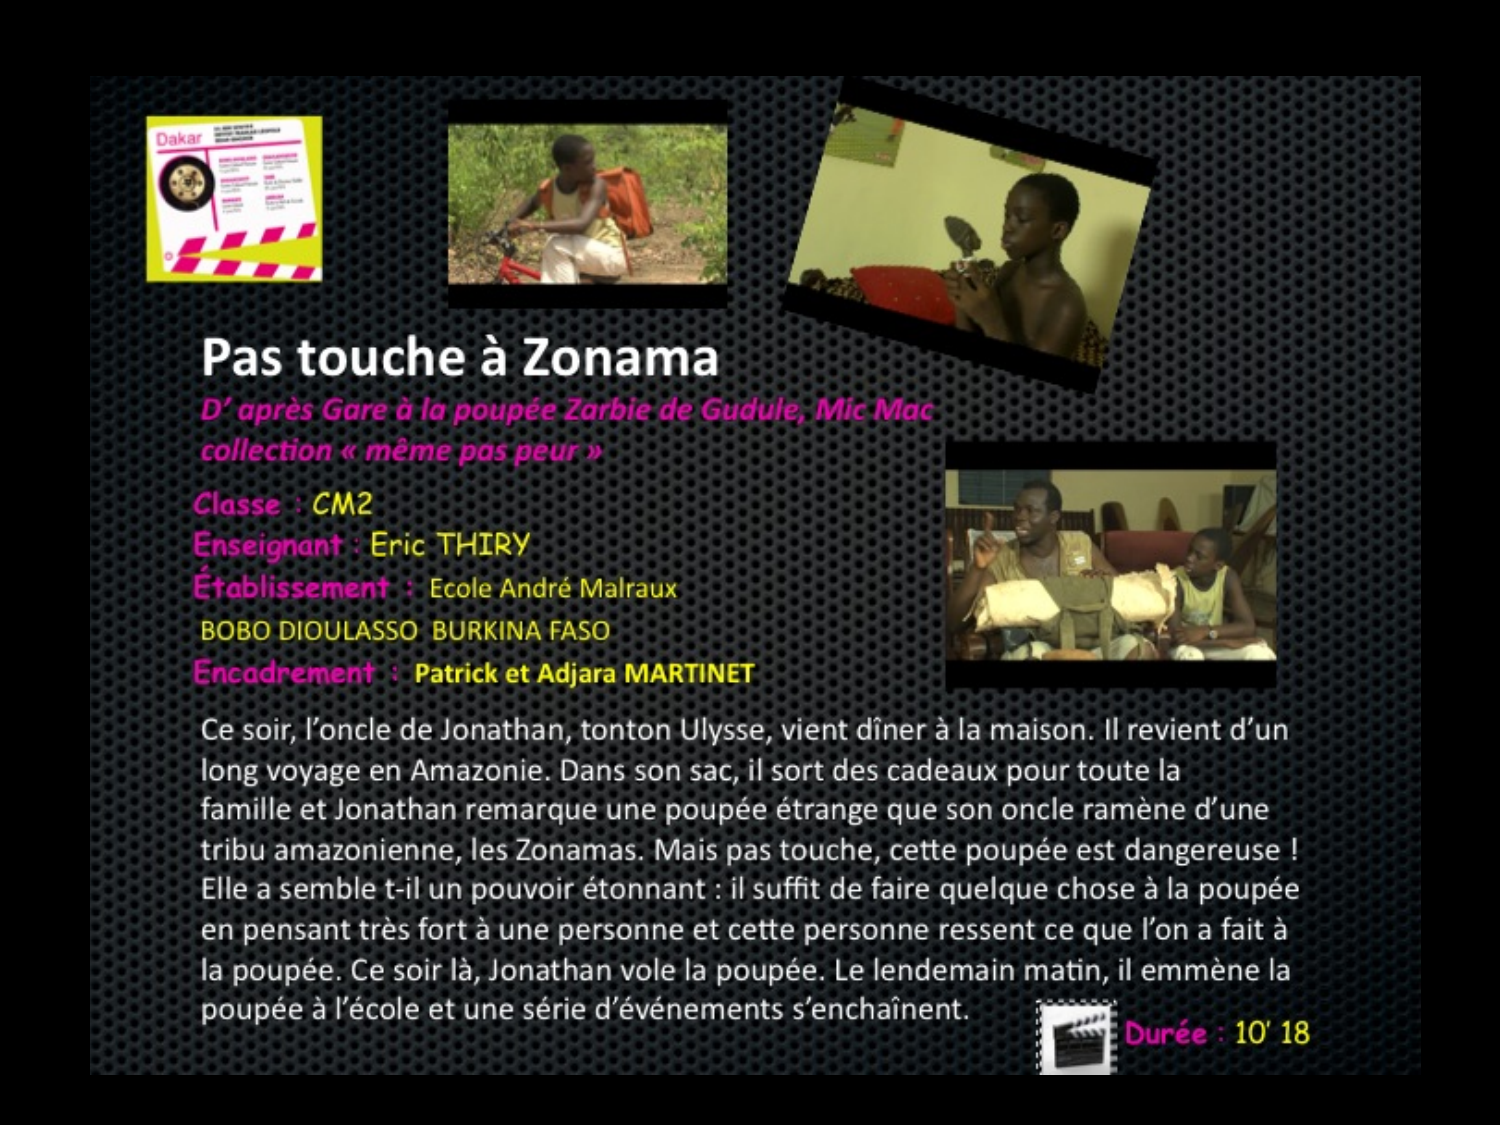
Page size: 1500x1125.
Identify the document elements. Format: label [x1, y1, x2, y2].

list [0, 76, 1500, 1075]
